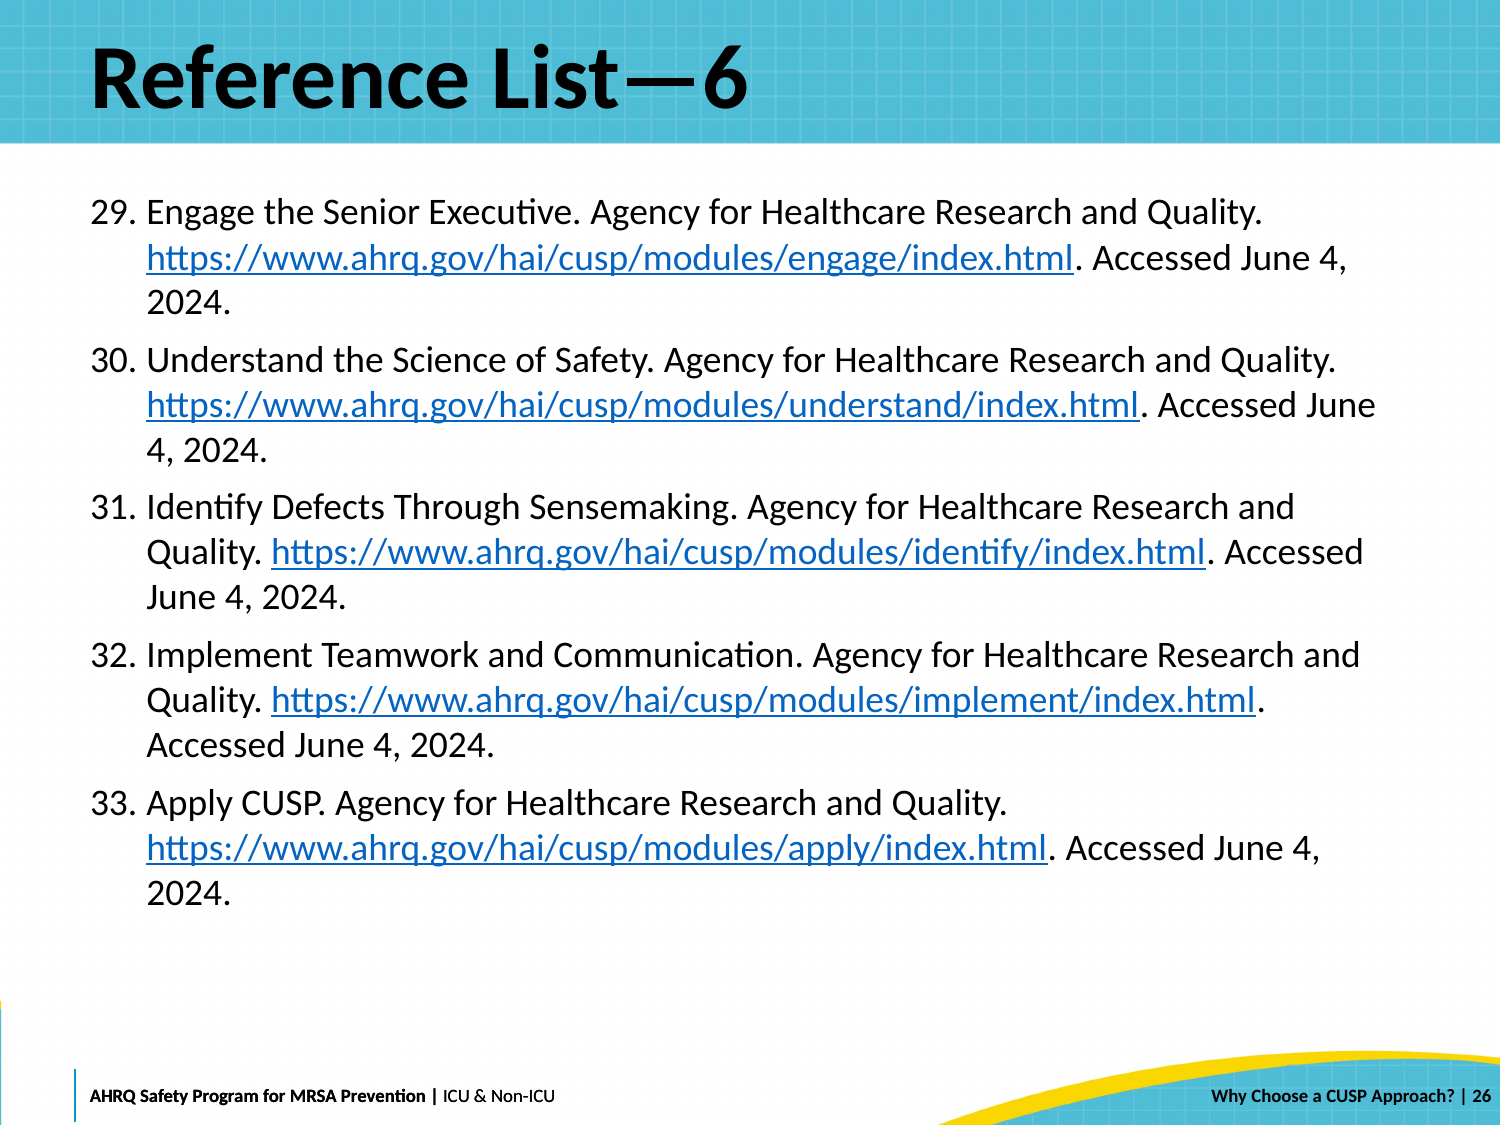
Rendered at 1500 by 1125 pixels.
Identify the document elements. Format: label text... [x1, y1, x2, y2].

list Engage the Senior Executive. Agency for Healthcare Research and Quality. https://www.ahrq.gov/hai/cusp/modules/engage/index.html. Accessed June 4, 2024. Understand the Science of Safety. Agency for Healthcare Research and Quality. https://www.ahrq.gov/hai/cusp/modules/understand/index.html. Accessed June 4, 2024. Identify Defects Through Sensemaking. Agency for Healthcare Research and Quality. https://www.ahrq.gov/hai/cusp/modules/identify/index.html. Accessed June 4, 2024. Implement Teamwork and Communication. Agency for Healthcare Research and Quality. https://www.ahrq.gov/hai/cusp/modules/implement/index.html. Accessed June 4, 2024. Apply CUSP. Agency for Healthcare Research and Quality. https://www.ahrq.gov/hai/cusp/modules/apply/index.html. Accessed June 4, 2024. [75, 179, 1425, 1035]
picture [0, 0, 1500, 1125]
slide_number | 26 [1455, 1065, 1500, 1125]
title Reference List—6 [75, 0, 1425, 150]
